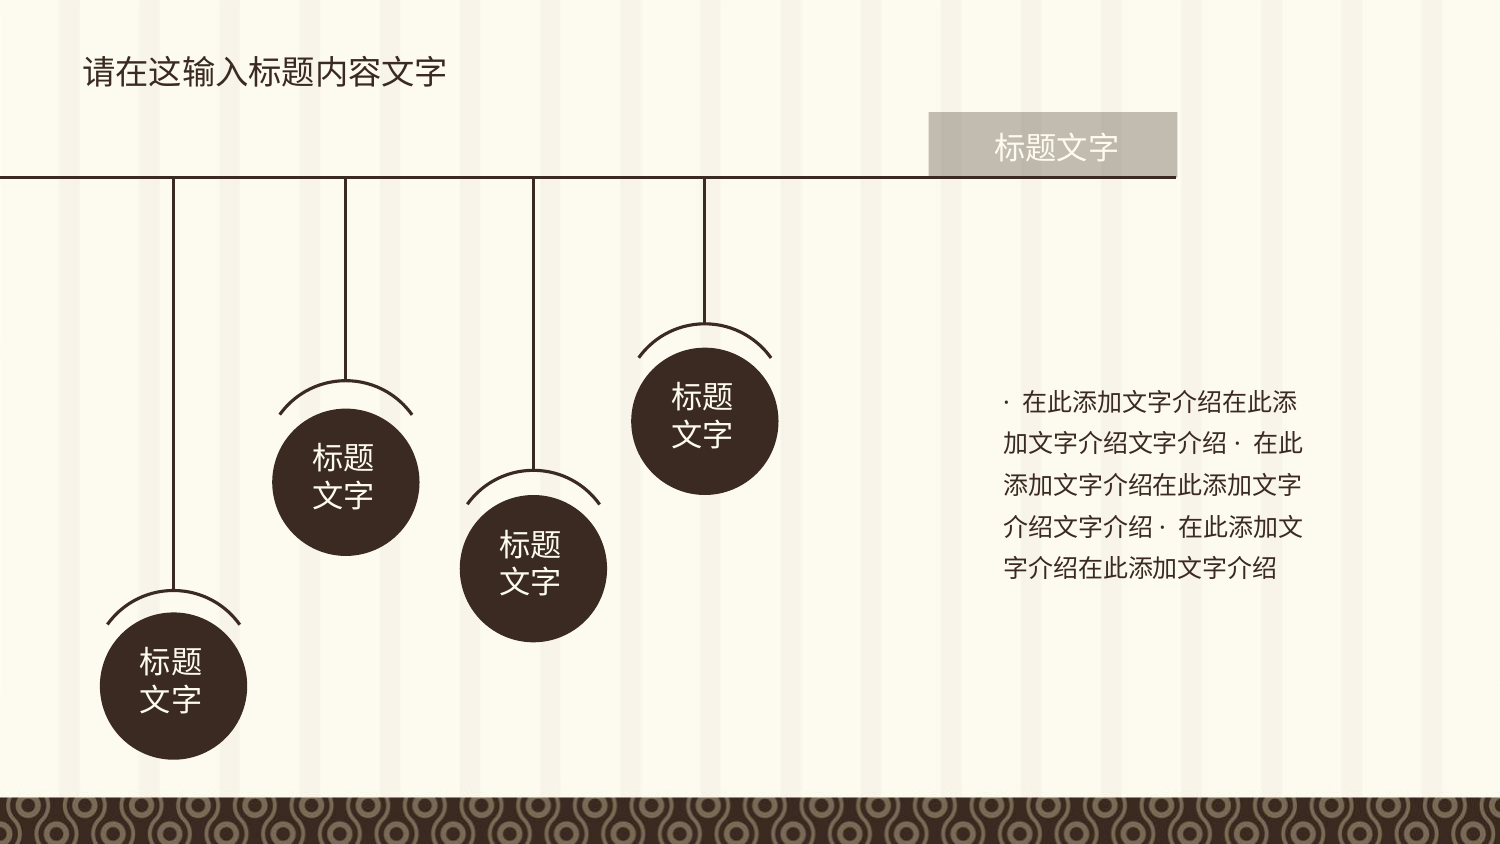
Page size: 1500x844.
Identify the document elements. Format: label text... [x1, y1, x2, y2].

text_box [451, 177, 615, 643]
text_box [264, 177, 428, 557]
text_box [623, 178, 787, 496]
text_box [0, 111, 1178, 178]
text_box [91, 221, 255, 760]
picture [0, 0, 1500, 844]
text_box · 在此添加文字介绍在此添加文字介绍文字介绍· 在此添加文字介绍在此添加文字介绍文字介绍· 在此添加文字介绍在此添加文字介绍 [988, 366, 1329, 591]
text_box 请在这输入标题内容文字 [67, 43, 703, 99]
